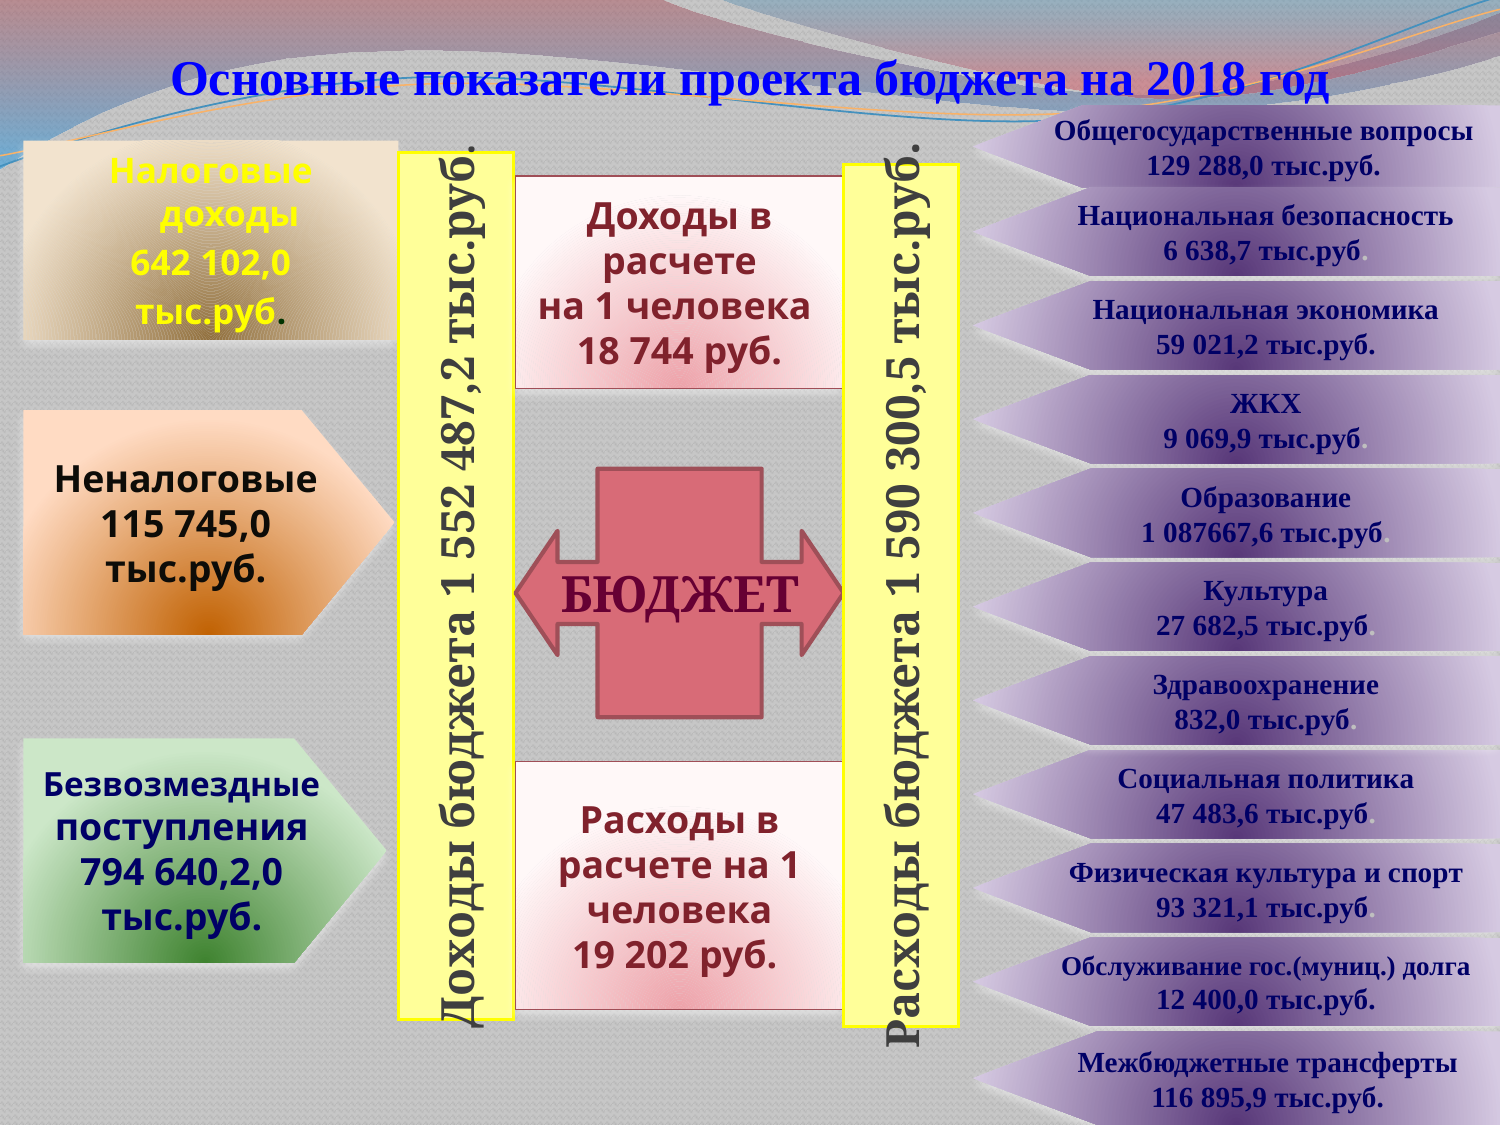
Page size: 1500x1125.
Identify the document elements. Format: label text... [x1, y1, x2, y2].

text_box Национальная экономика 59 021,2 тыс.руб. . [972, 281, 1500, 370]
text_box ЖКХ 9 069,9 тыс.руб. [972, 375, 1500, 464]
text_box Здравоохранение 832,0 тыс.руб. [972, 656, 1500, 745]
text_box Неналоговые 115 745,0 тыс.руб. [23, 410, 395, 635]
text_box БЮДЖЕТ [513, 466, 843, 720]
text_box Общегосударственные вопросы 129 288,0 тыс.руб. [972, 105, 1500, 188]
text_box Доходы в расчете на 1 человека 18 744 руб. [515, 175, 843, 389]
list Налоговые доходы 642 102,0 тыс.руб. [23, 140, 399, 340]
title Основные показатели проекта бюджета на 2018 год [0, 0, 1500, 106]
text_box Обслуживание гос.(муниц.) долга 12 400,0 тыс.руб. [972, 937, 1500, 1026]
text_box Физическая культура и спорт 93 321,1 тыс.руб. [972, 843, 1500, 933]
text_box Доходы бюджета 1 552 487,2 тыс.руб. [398, 152, 514, 1020]
text_box Безвозмездные поступления 794 640,2,0 тыс.руб. [23, 738, 387, 963]
text_box Расходы бюджета 1 590 300,5 тыс.руб. [843, 164, 959, 1027]
table_header Наименование [1081, 751, 1500, 757]
text_box Национальная безопасность 6 638,7 тыс.руб. [972, 187, 1500, 276]
text_box [508, 177, 514, 398]
text_box Образование 1 087667,6 тыс.руб. [972, 468, 1500, 558]
text_box Социальная политика 47 483,6 тыс.руб. [972, 754, 1500, 839]
text_box Межбюджетные трансферты 116 895,9 тыс.руб. [972, 1031, 1500, 1125]
text_box Культура 27 682,5 тыс.руб. [972, 562, 1500, 651]
text_box [508, 763, 514, 1020]
text_box Расходы в расчете на 1 человека 19 202 руб. [515, 761, 843, 1010]
